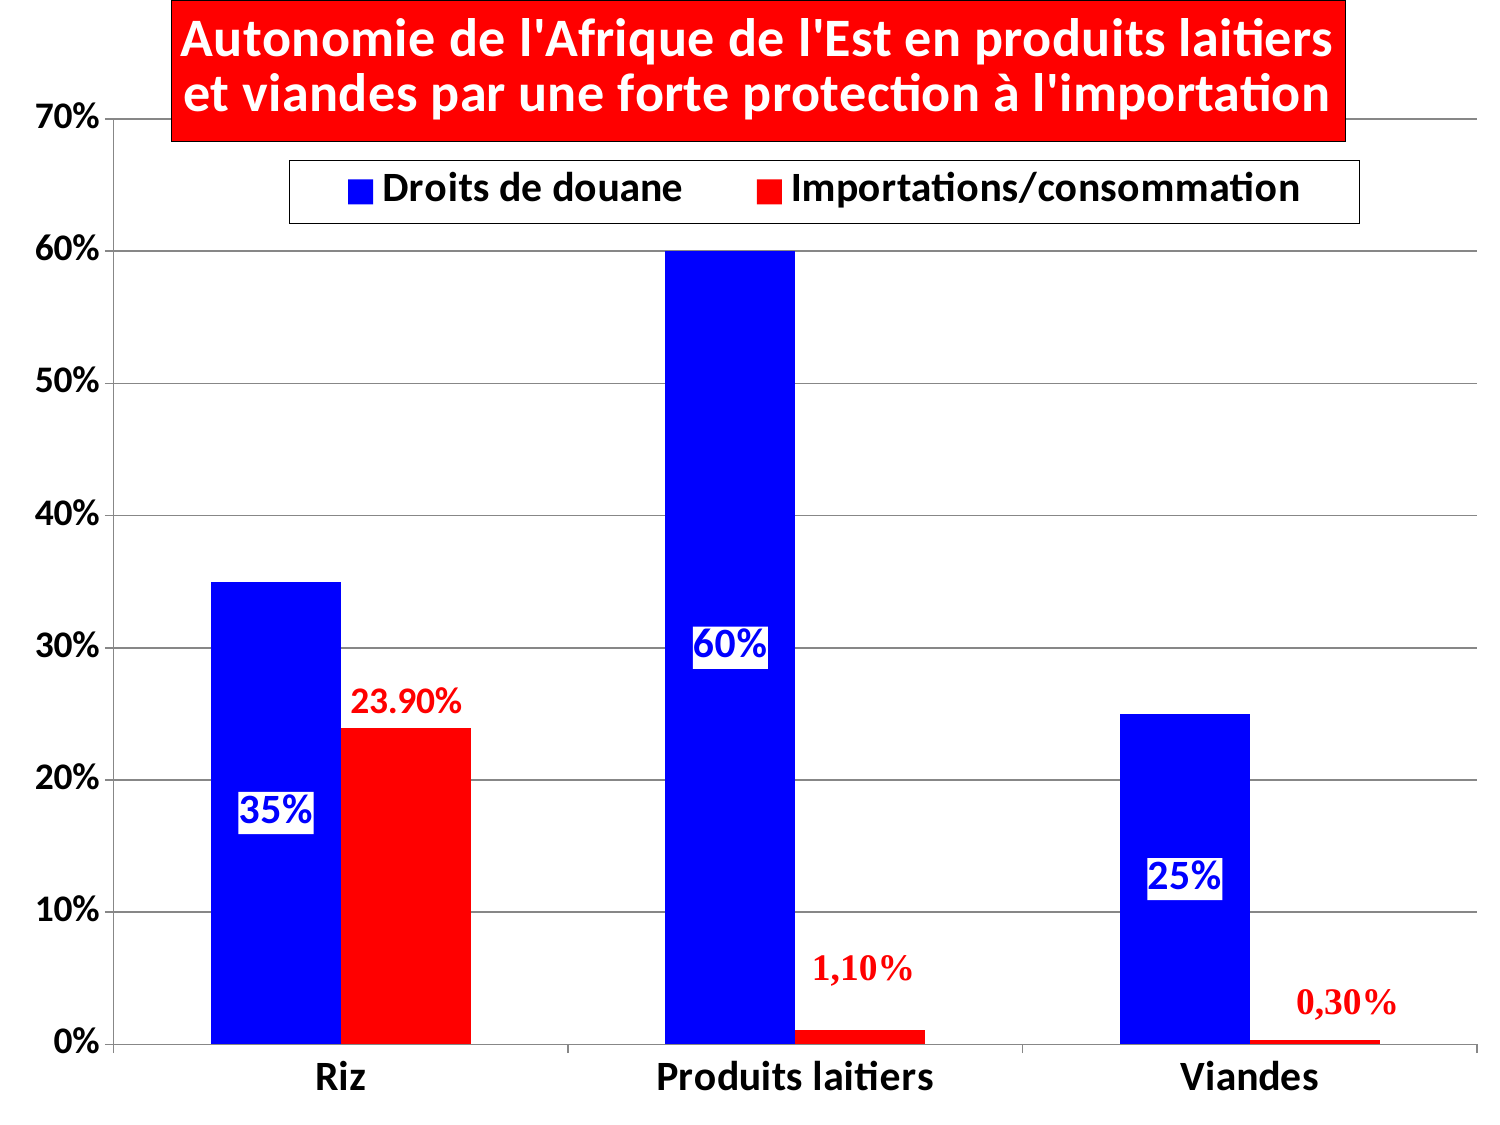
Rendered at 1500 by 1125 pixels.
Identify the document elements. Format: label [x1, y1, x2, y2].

chart [0, 0, 1500, 1125]
